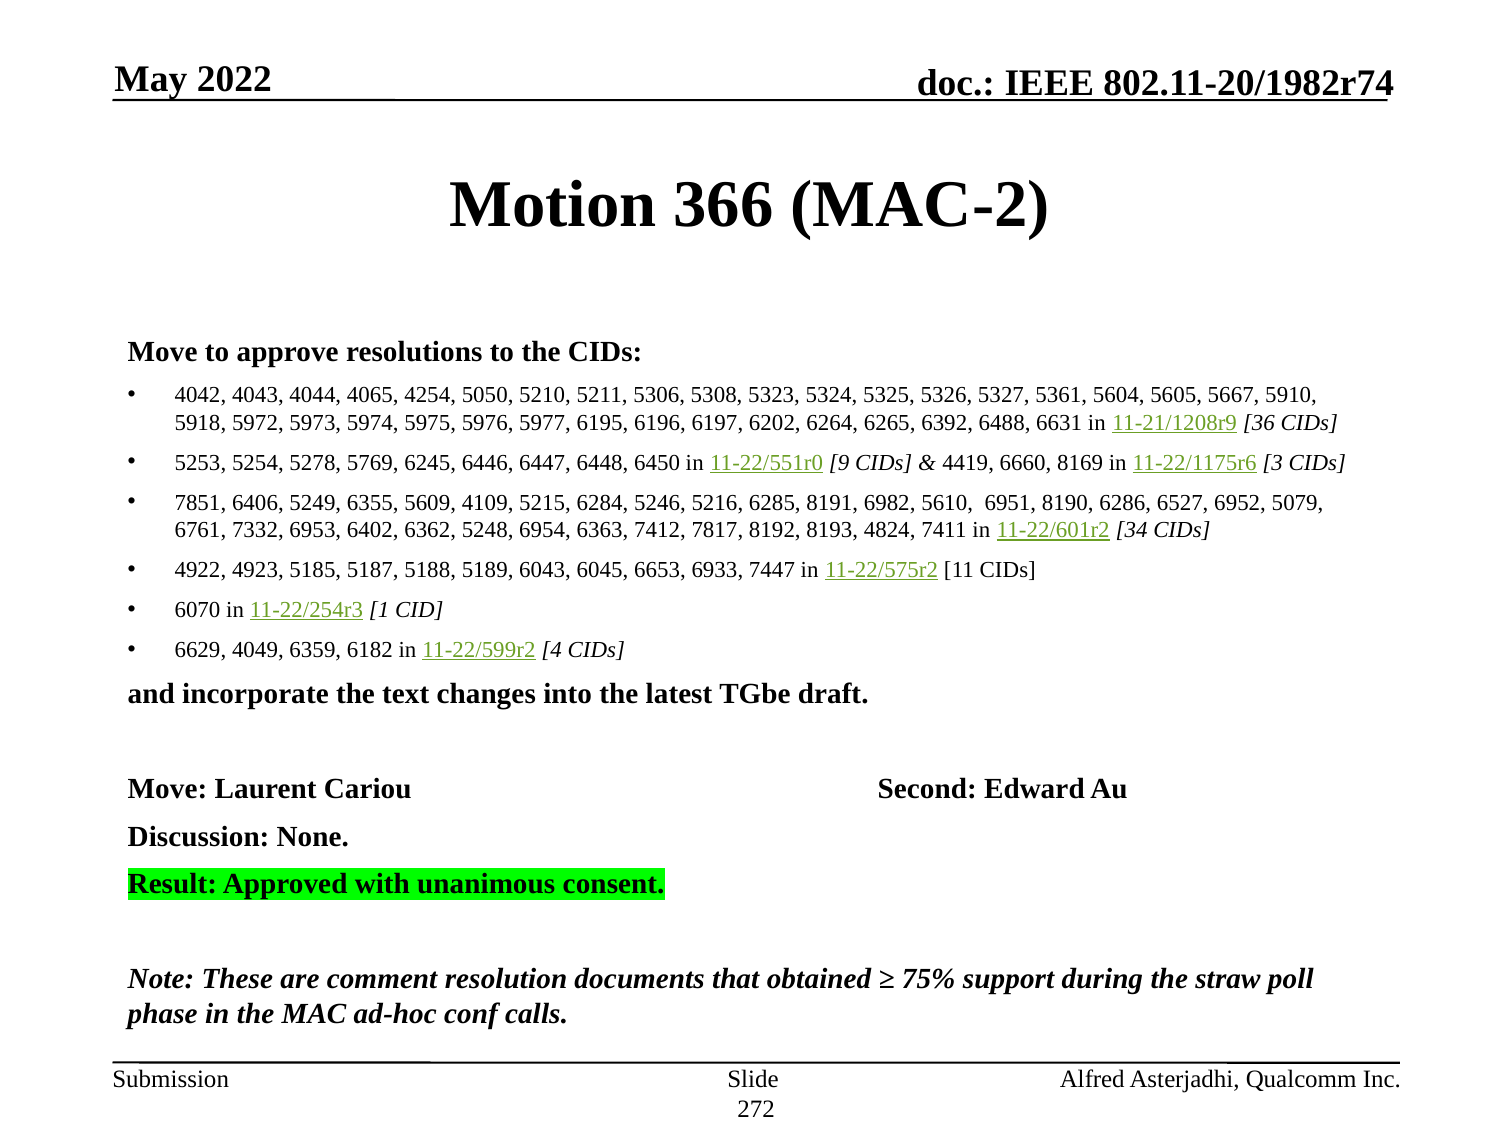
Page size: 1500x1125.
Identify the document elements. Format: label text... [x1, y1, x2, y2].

title Motion 366 (MAC-2) [112, 112, 1388, 288]
slide_number Slide 272 [712, 1061, 800, 1123]
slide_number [114, 54, 423, 100]
footer Alfred Asterjadhi, Qualcomm Inc. [878, 1061, 1402, 1093]
list Move to approve resolutions to the CIDs: 4042, 4043, 4044, 4065, 4254, 5050, 5210, 5211, 5306, 5308, 5323, 5324, 5325, 5326, 5327, 5361, 5604, 5605, 5667, 5910, 5918, 5972, 5973, 5974, 5975, 5976, 5977, 6195, 6196, 6197, 6202, 6264, 6265, 6392, 6488, 6631 in 11-21/1208r9 [36 CIDs] 5253, 5254, 5278, 5769, 6245, 6446, 6447, 6448, 6450 in 11-22/551r0 [9 CIDs] & 4419, 6660, 8169 in 11-22/1175r6 [3 CIDs] 7851, 6406, 5249, 6355, 5609, 4109, 5215, 6284, 5246, 5216, 6285, 8191, 6982, 5610, 6951, 8190, 6286, 6527, 6952, 5079, 6761, 7332, 6953, 6402, 6362, 5248, 6954, 6363, 7412, 7817, 8192, 8193, 4824, 7411 in 11-22/601r2 [34 CIDs] 4922, 4923, 5185, 5187, 5188, 5189, 6043, 6045, 6653, 6933, 7447 in 11-22/575r2 [11 CIDs] 6070 in 11-22/254r3 [1 CID] 6629, 4049, 6359, 6182 in 11-22/599r2 [4 CIDs] and incorporate the text changes into the latest TGbe draft. Move: Laurent Cariou Second: Edward Au Discussion: None. Result: Approved with unanimous consent. Note: These are comment resolution documents that obtained ≥ 75% support during the straw poll phase in the MAC ad-hoc conf calls. [112, 324, 1388, 1063]
